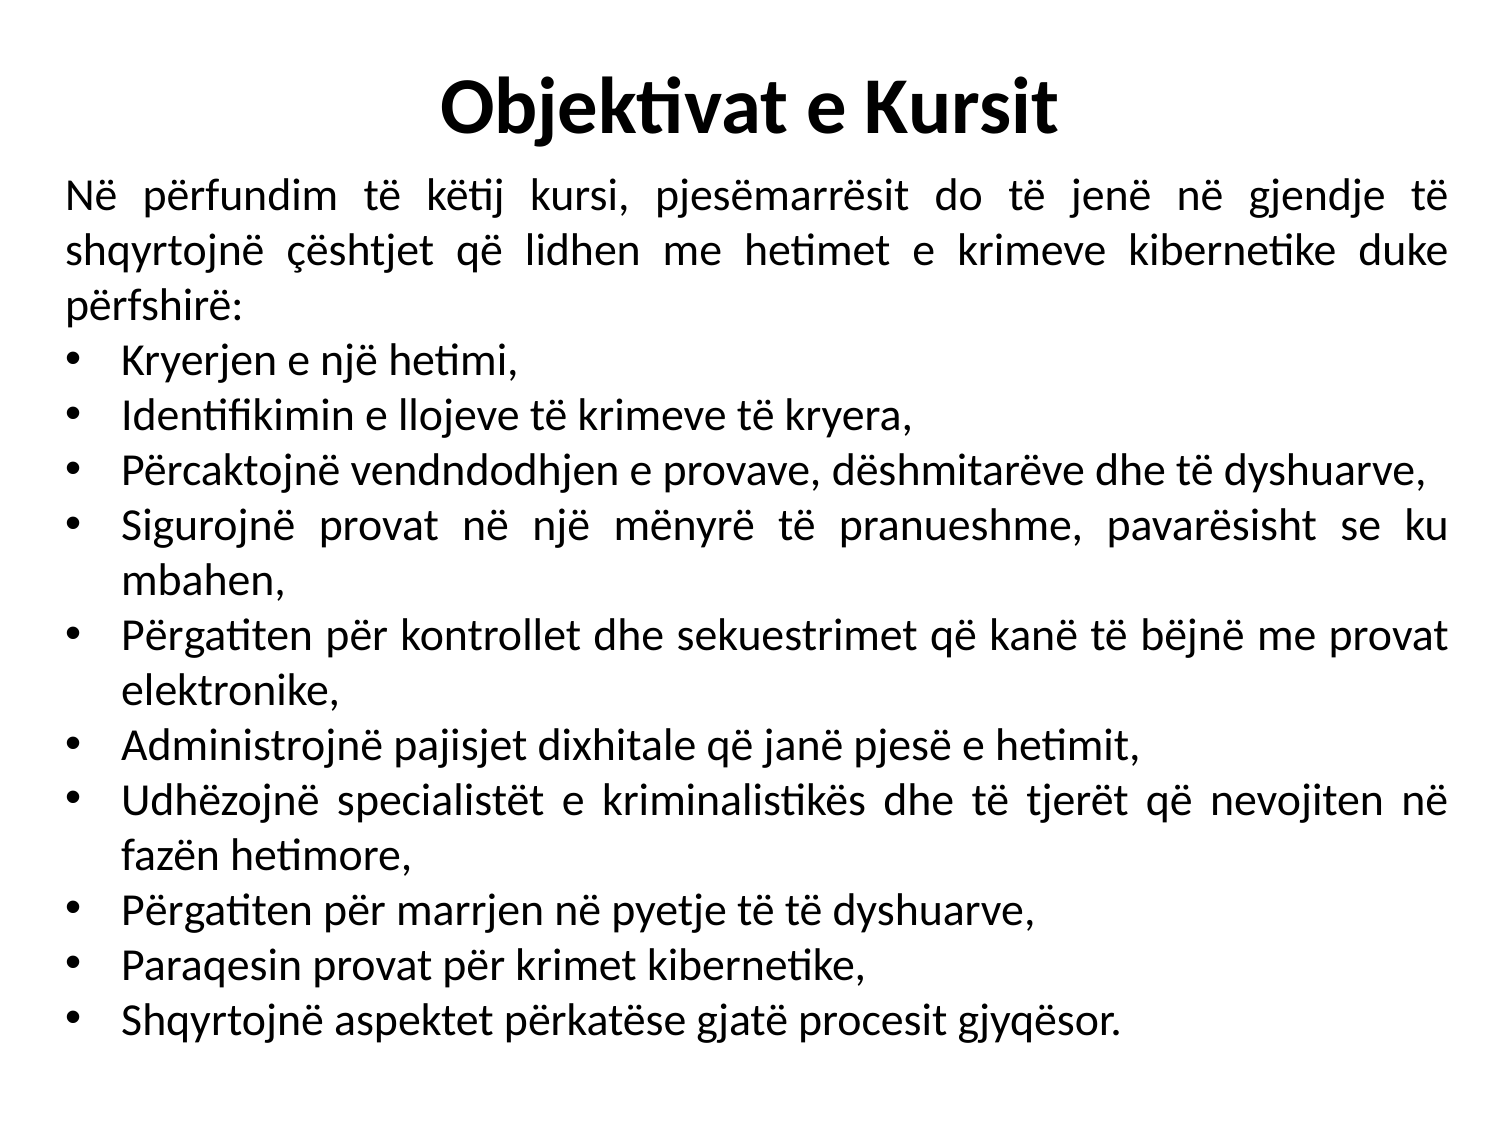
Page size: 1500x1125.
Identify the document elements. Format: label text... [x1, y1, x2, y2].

list Në përfundim të këtij kursi, pjesëmarrësit do të jenë në gjendje të shqyrtojnë çështjet që lidhen me hetimet e krimeve kibernetike duke përfshirë: Kryerjen e një hetimi, Identifikimin e llojeve të krimeve të kryera, Përcaktojnë vendndodhjen e provave, dëshmitarëve dhe të dyshuarve, Sigurojnë provat në një mënyrë të pranueshme, pavarësisht se ku mbahen, Përgatiten për kontrollet dhe sekuestrimet që kanë të bëjnë me provat elektronike, Administrojnë pajisjet dixhitale që janë pjesë e hetimit, Udhëzojnë specialistët e kriminalistikës dhe të tjerët që nevojiten në fazën hetimore, Përgatiten për marrjen në pyetje të të dyshuarve, Paraqesin provat për krimet kibernetike, Shqyrtojnë aspektet përkatëse gjatë procesit gjyqësor. [50, 157, 1465, 1104]
title Objektivat e Kursit [75, 45, 1425, 157]
